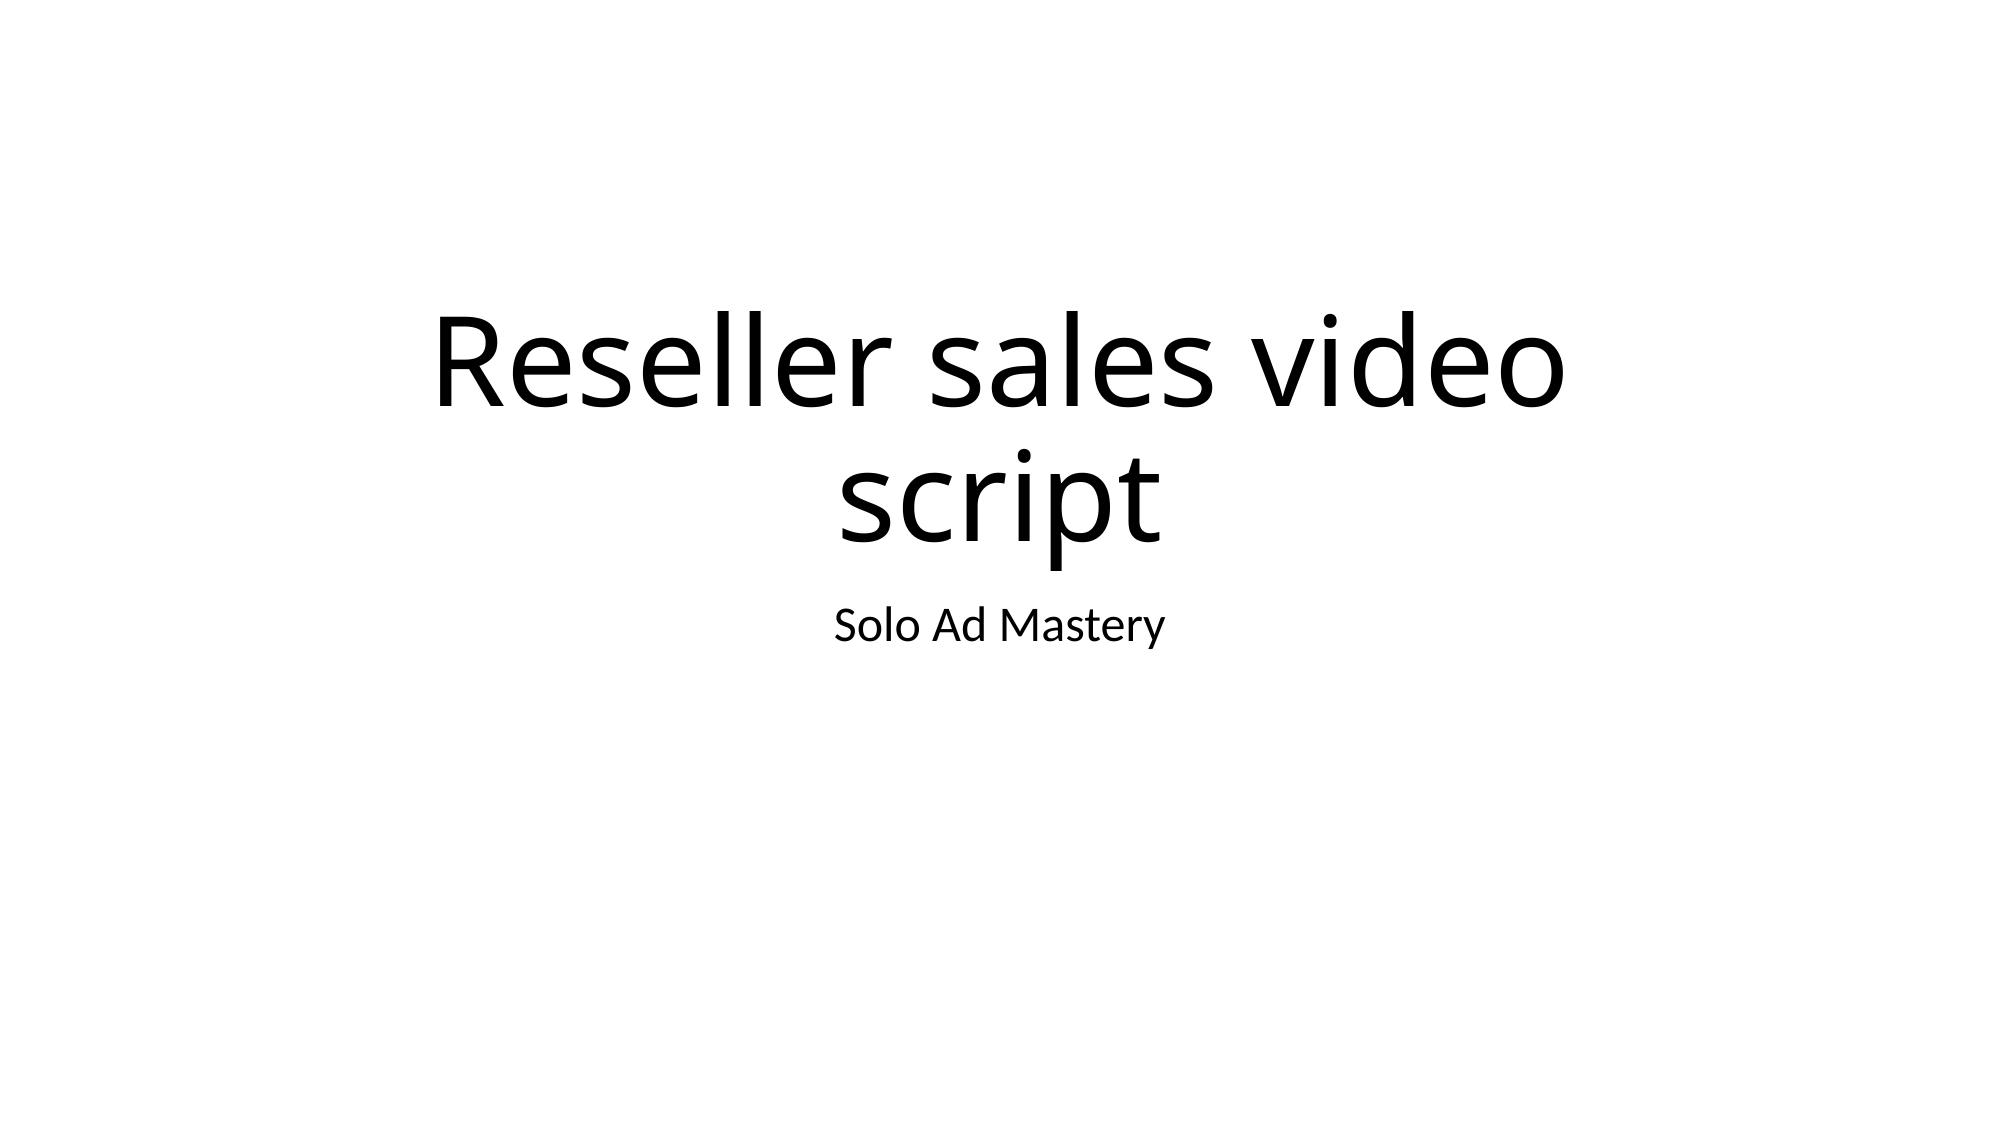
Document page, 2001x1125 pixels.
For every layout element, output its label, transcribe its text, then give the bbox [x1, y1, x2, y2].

subtitle Solo Ad Mastery [249, 590, 1750, 863]
title Reseller sales video script [249, 184, 1750, 576]
